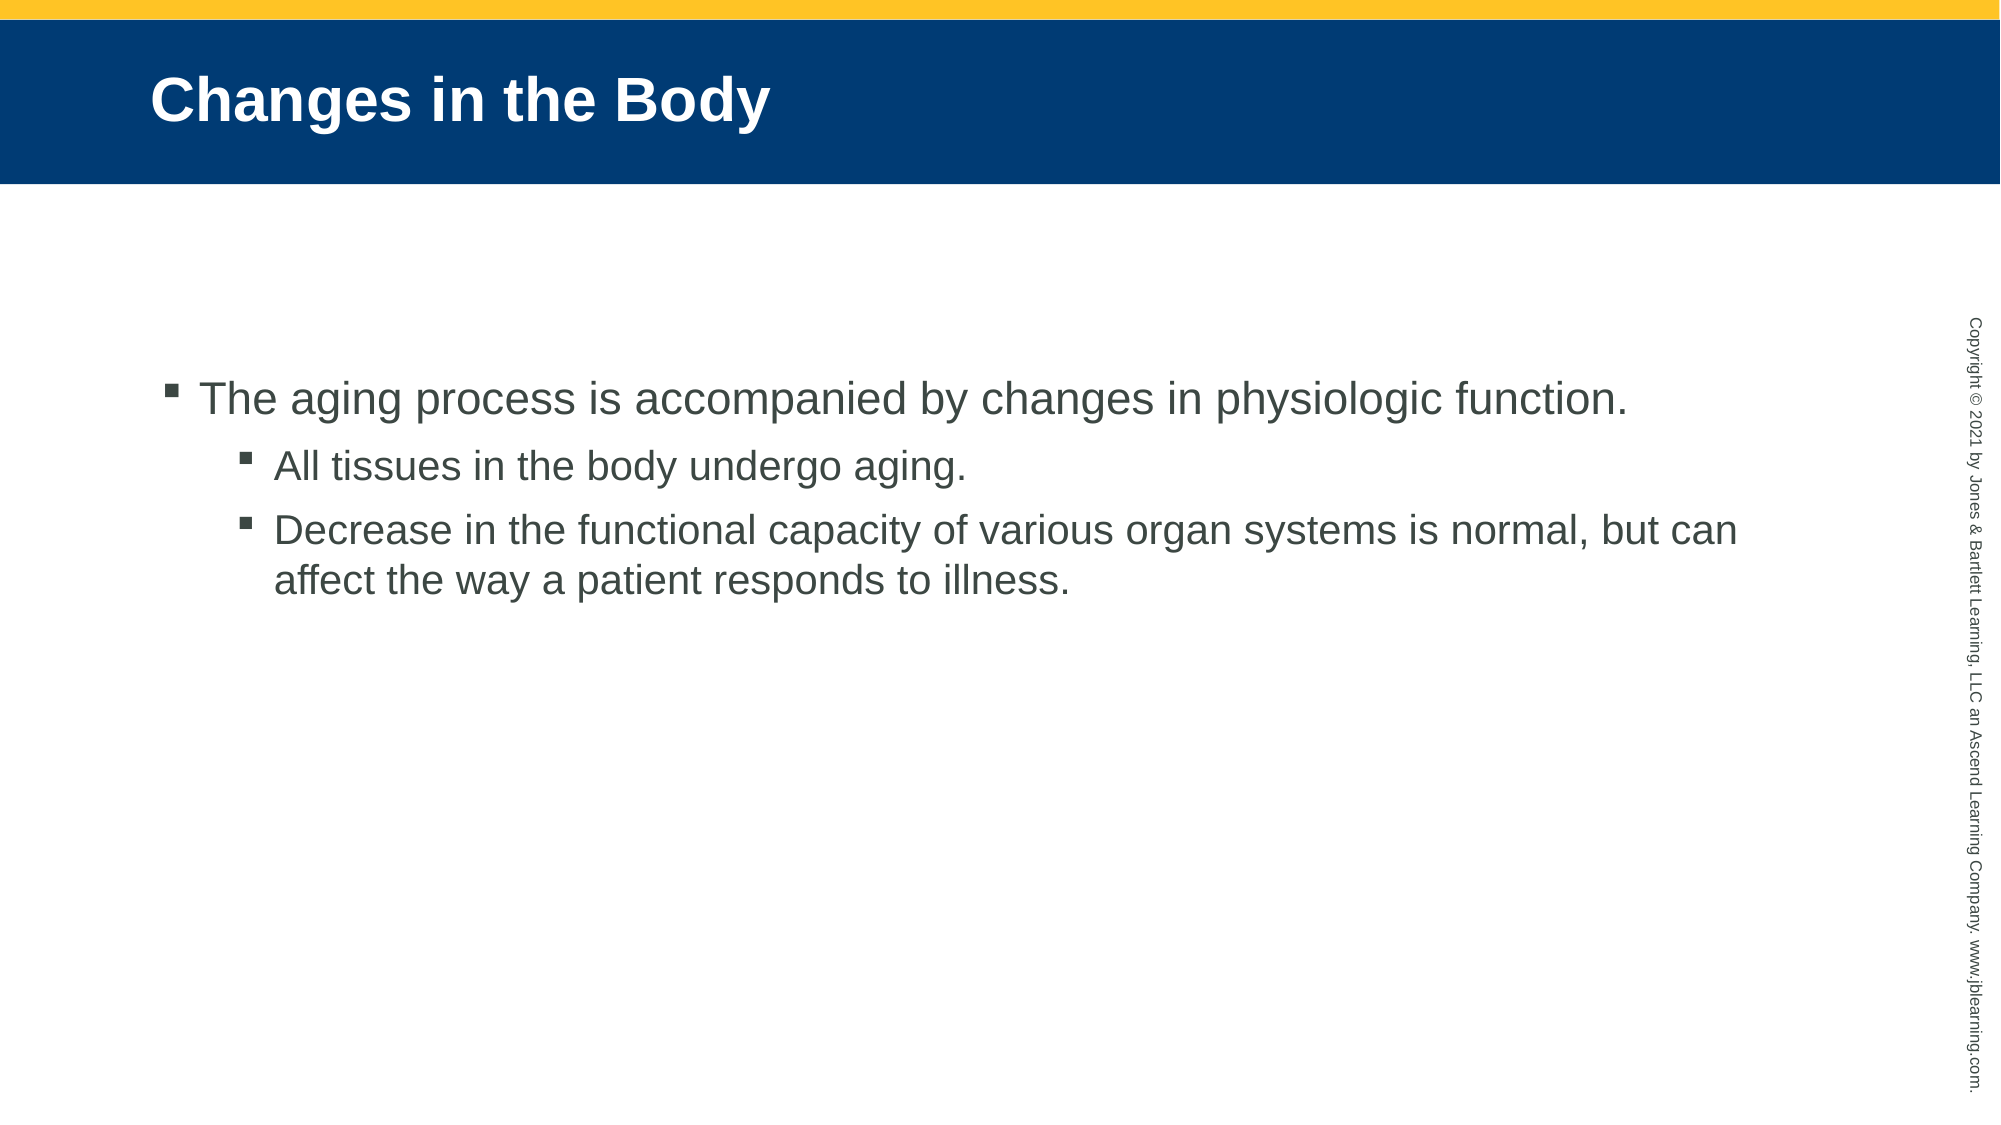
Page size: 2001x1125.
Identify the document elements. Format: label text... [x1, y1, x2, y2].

list The aging process is accompanied by changes in physiologic function. All tissues in the body undergo aging. Decrease in the functional capacity of various organ systems is normal, but can affect the way a patient responds to illness. [146, 361, 1859, 1016]
title Changes in the Body [0, 19, 2000, 185]
